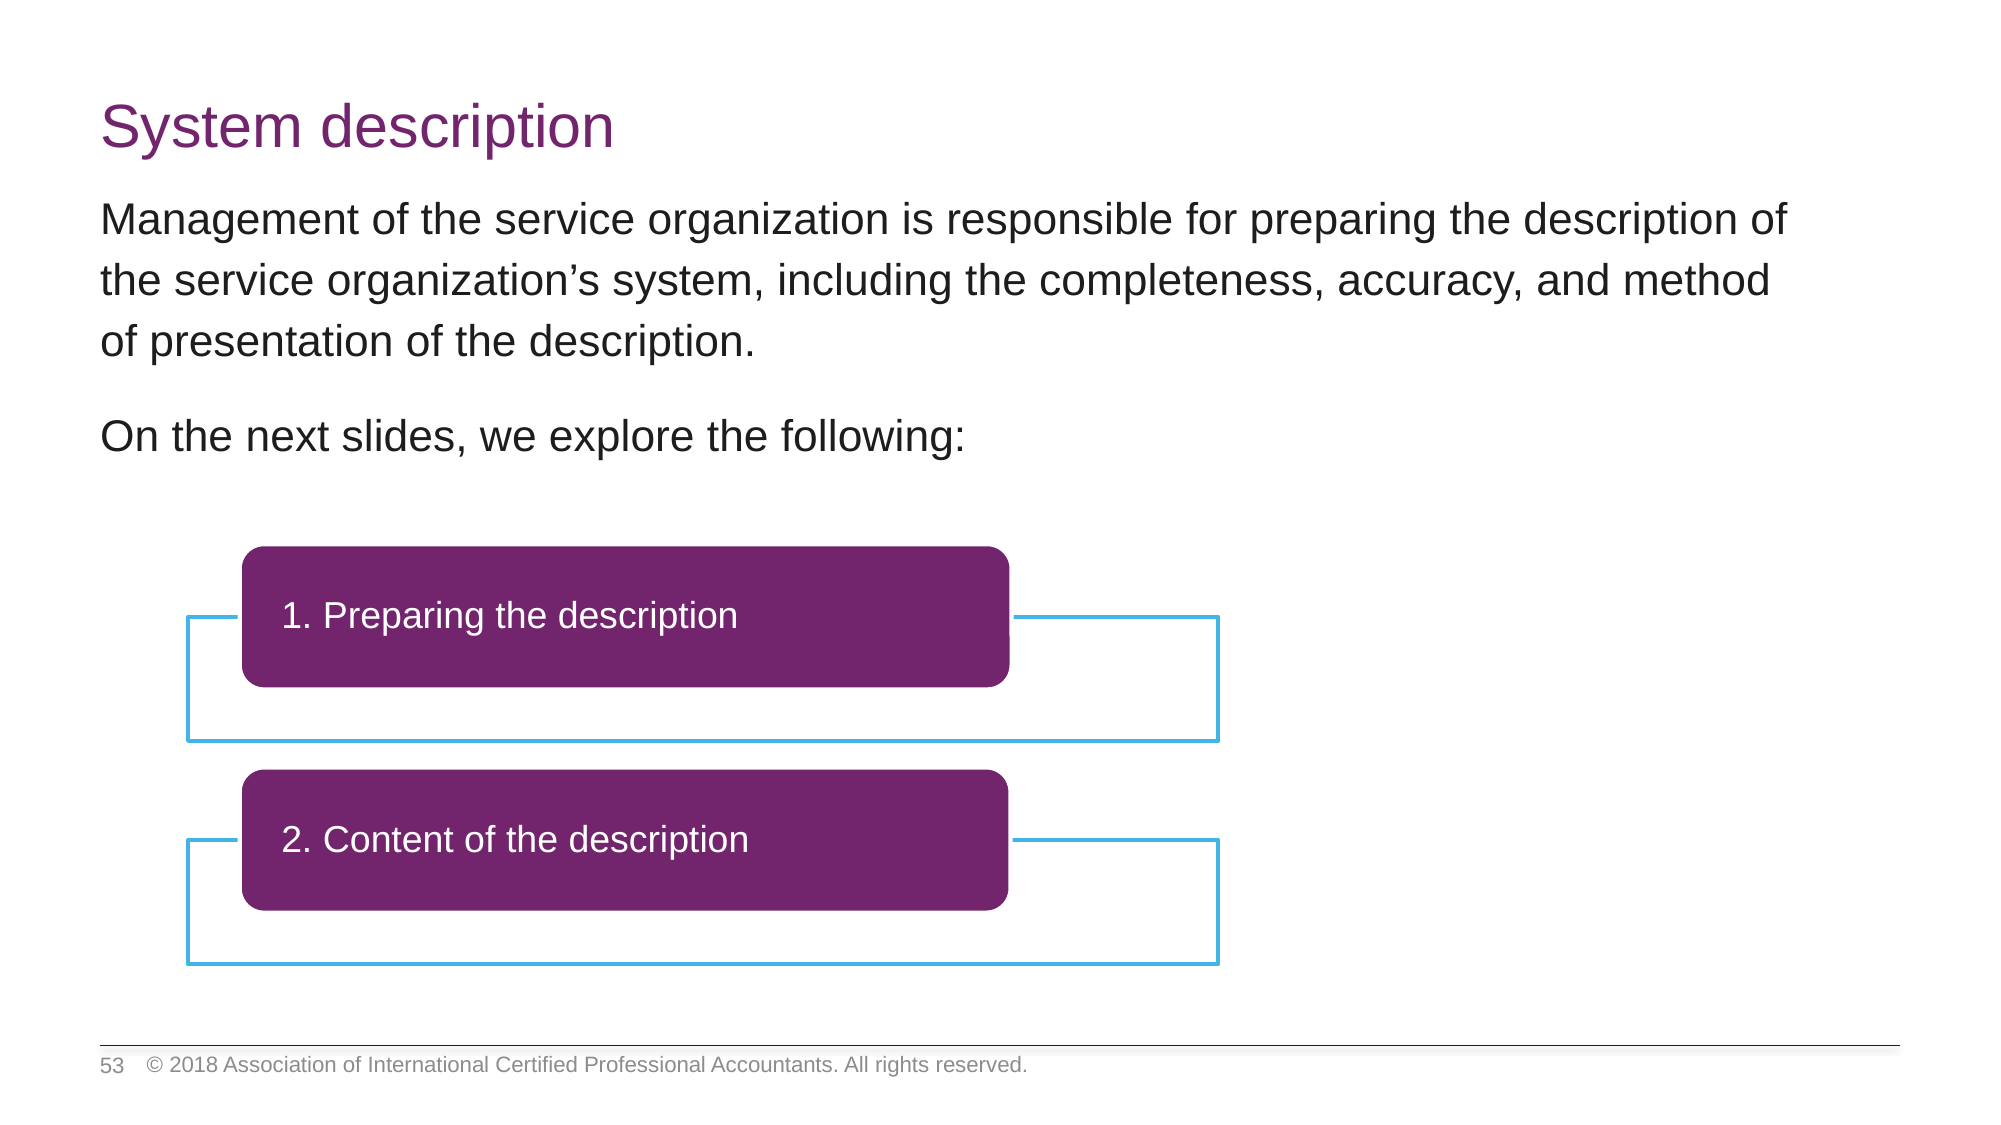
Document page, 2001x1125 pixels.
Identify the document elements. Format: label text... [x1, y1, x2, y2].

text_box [187, 543, 1219, 965]
footer © 2018 Association of International Certified Professional Accountants. All rights reserved. [147, 1050, 1900, 1111]
list Management of the service organization is responsible for preparing the description of the service organization’s system, including the completeness, accuracy, and method of presentation of the description. On the next slides, we explore the following: [100, 182, 1800, 915]
title System description [100, 30, 1800, 160]
slide_number 53 [99, 1050, 147, 1111]
